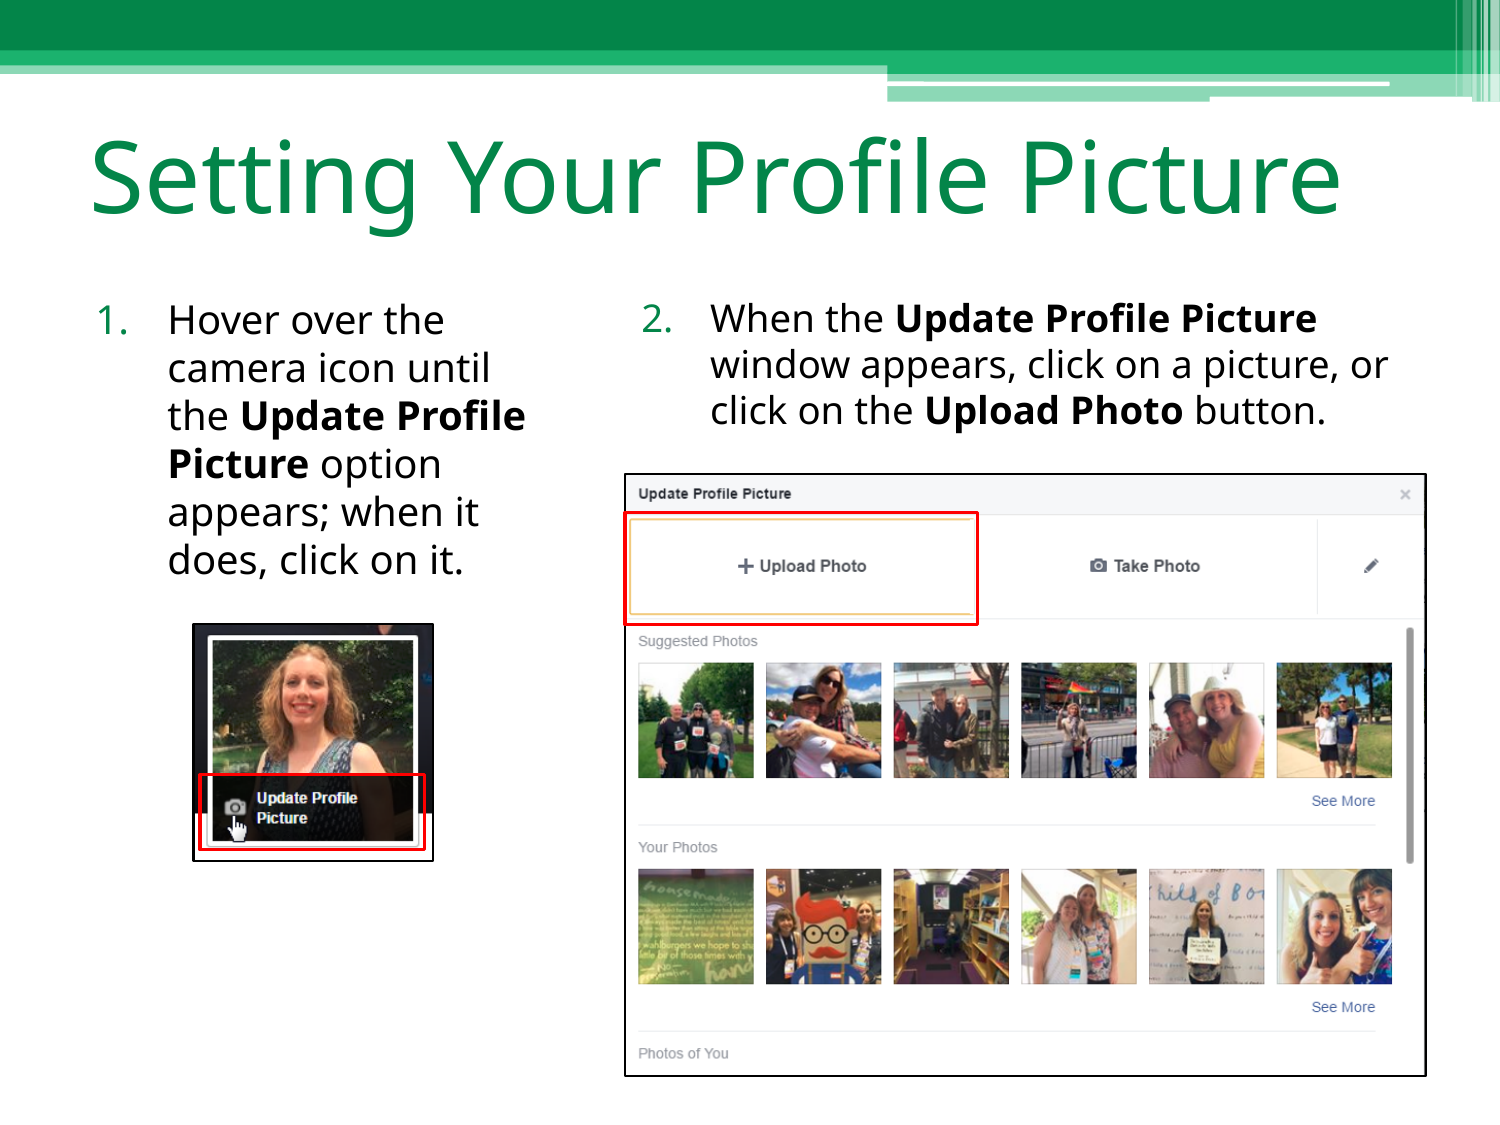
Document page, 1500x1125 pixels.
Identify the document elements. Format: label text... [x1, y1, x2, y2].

title Setting Your Profile Picture [75, 85, 1425, 261]
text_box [194, 474, 1425, 1075]
text_box When the Update Profile Picture window appears, click on a picture, or click on the Upload Photo button. [626, 286, 1425, 473]
list Hover over the camera icon until the Update Profile Picture option appears; when it does, click on it. [80, 286, 546, 625]
